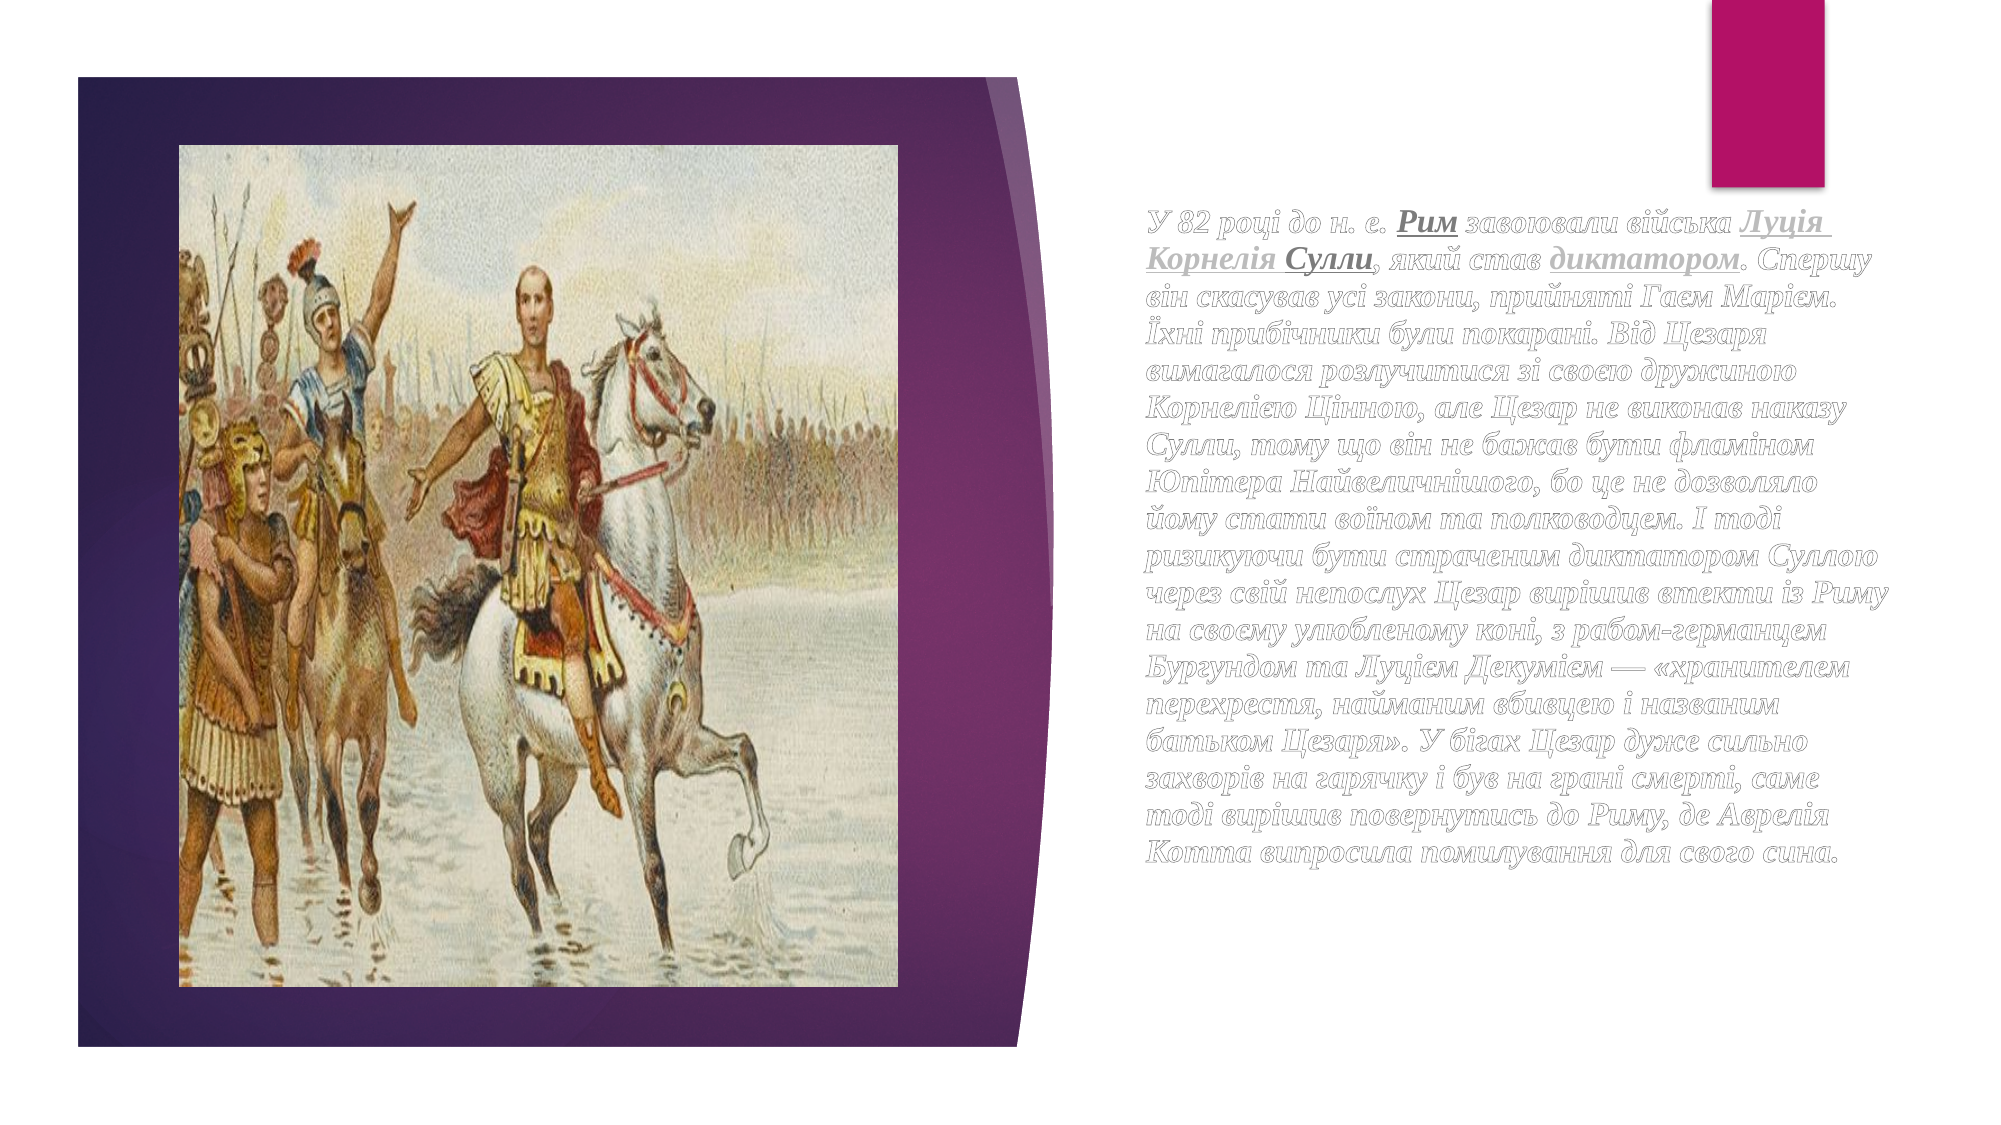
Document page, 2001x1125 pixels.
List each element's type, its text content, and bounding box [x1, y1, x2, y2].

picture [179, 145, 898, 987]
list У 82 році до н. е. Рим завоювали війська Луція Корнелія Сулли, який став диктатором. Спершу він скасував усі закони, прийняті Гаєм Марієм. Їхні прибічники були покарані. Від Цезаря вимагалося розлучитися зі своєю дружиною Корнелією Цінною, але Цезар не виконав наказу Сулли, тому що він не бажав бути фламіном Юпітера Найвеличнішого, бо це не дозволяло йому стати воїном та полководцем. І тоді ризикуючи бути страченим диктатором Суллою через свій непослух Цезар вирішив втекти із Риму на своєму улюбленому коні, з рабом-германцем Бургундом та Луцієм Декумієм — «хранителем перехрестя, найманим вбивцею і названим батьком Цезаря». У бігах Цезар дуже сильно захворів на гарячку і був на грані смерті, саме тоді вирішив повернутись до Риму, де Аврелія Котта випросила помилування для свого сина. [1131, 106, 1910, 1044]
